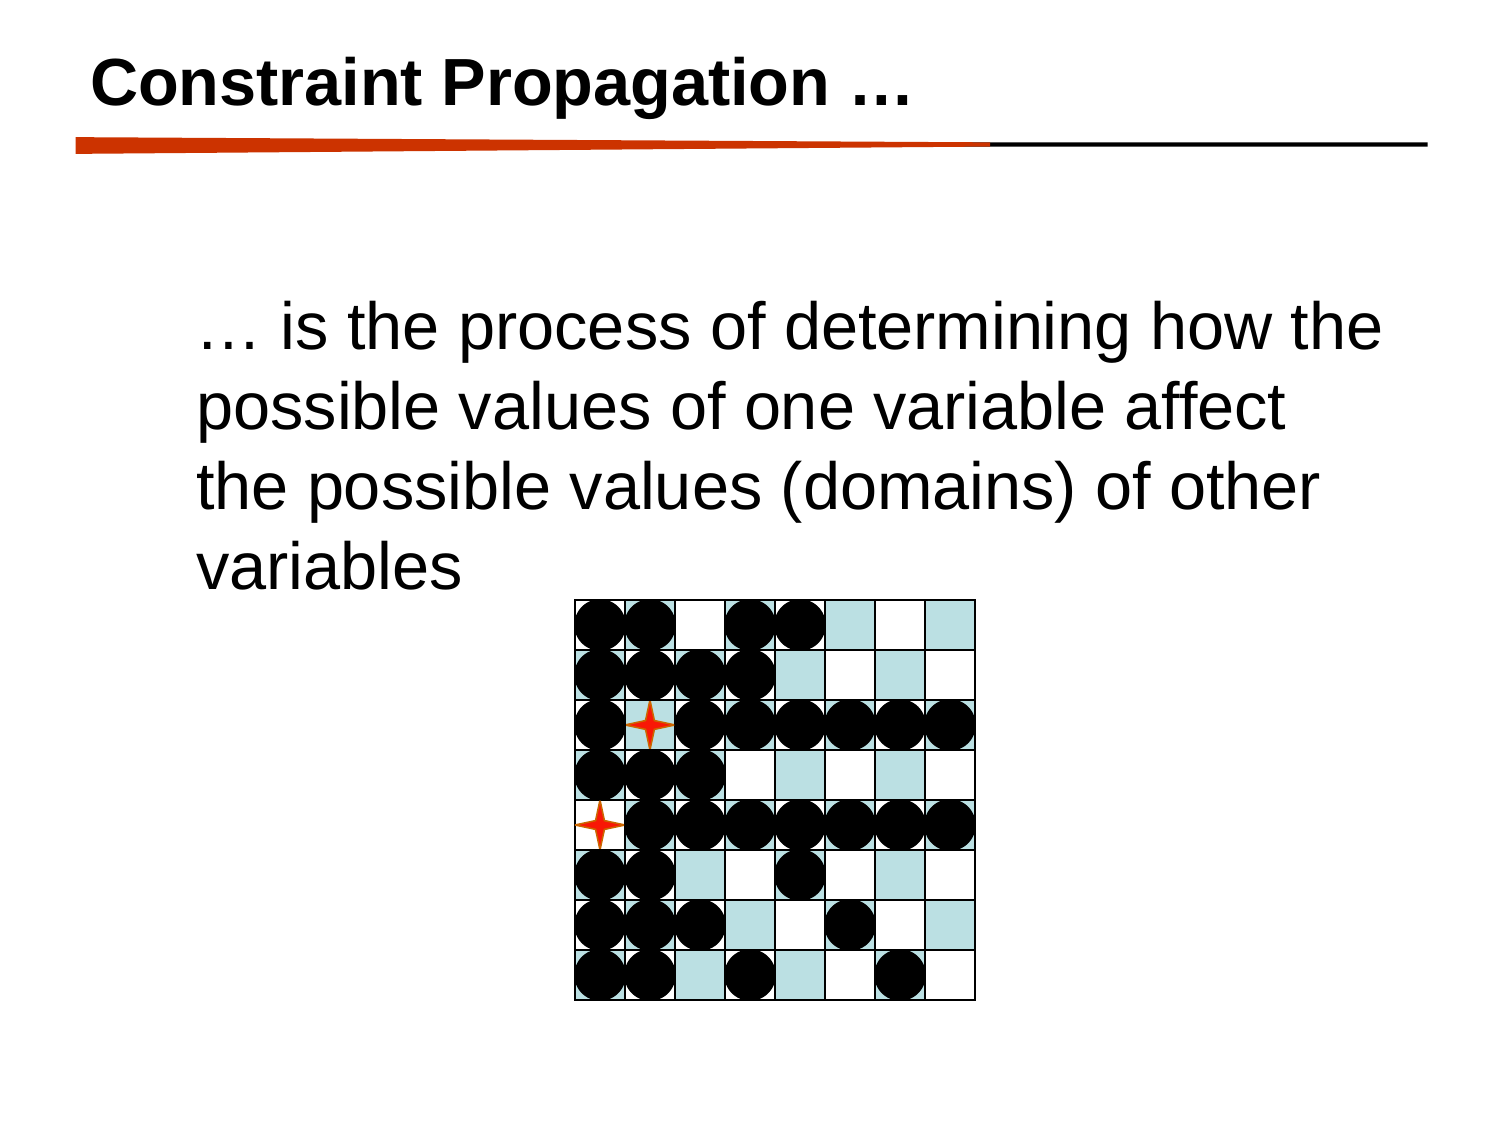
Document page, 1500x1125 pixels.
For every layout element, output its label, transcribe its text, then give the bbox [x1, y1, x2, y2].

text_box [574, 599, 976, 1001]
title Constraint Propagation … [74, 24, 1426, 133]
list … is the process of determining how the possible values of one variable affect the possible values (domains) of other variables [124, 274, 1401, 951]
